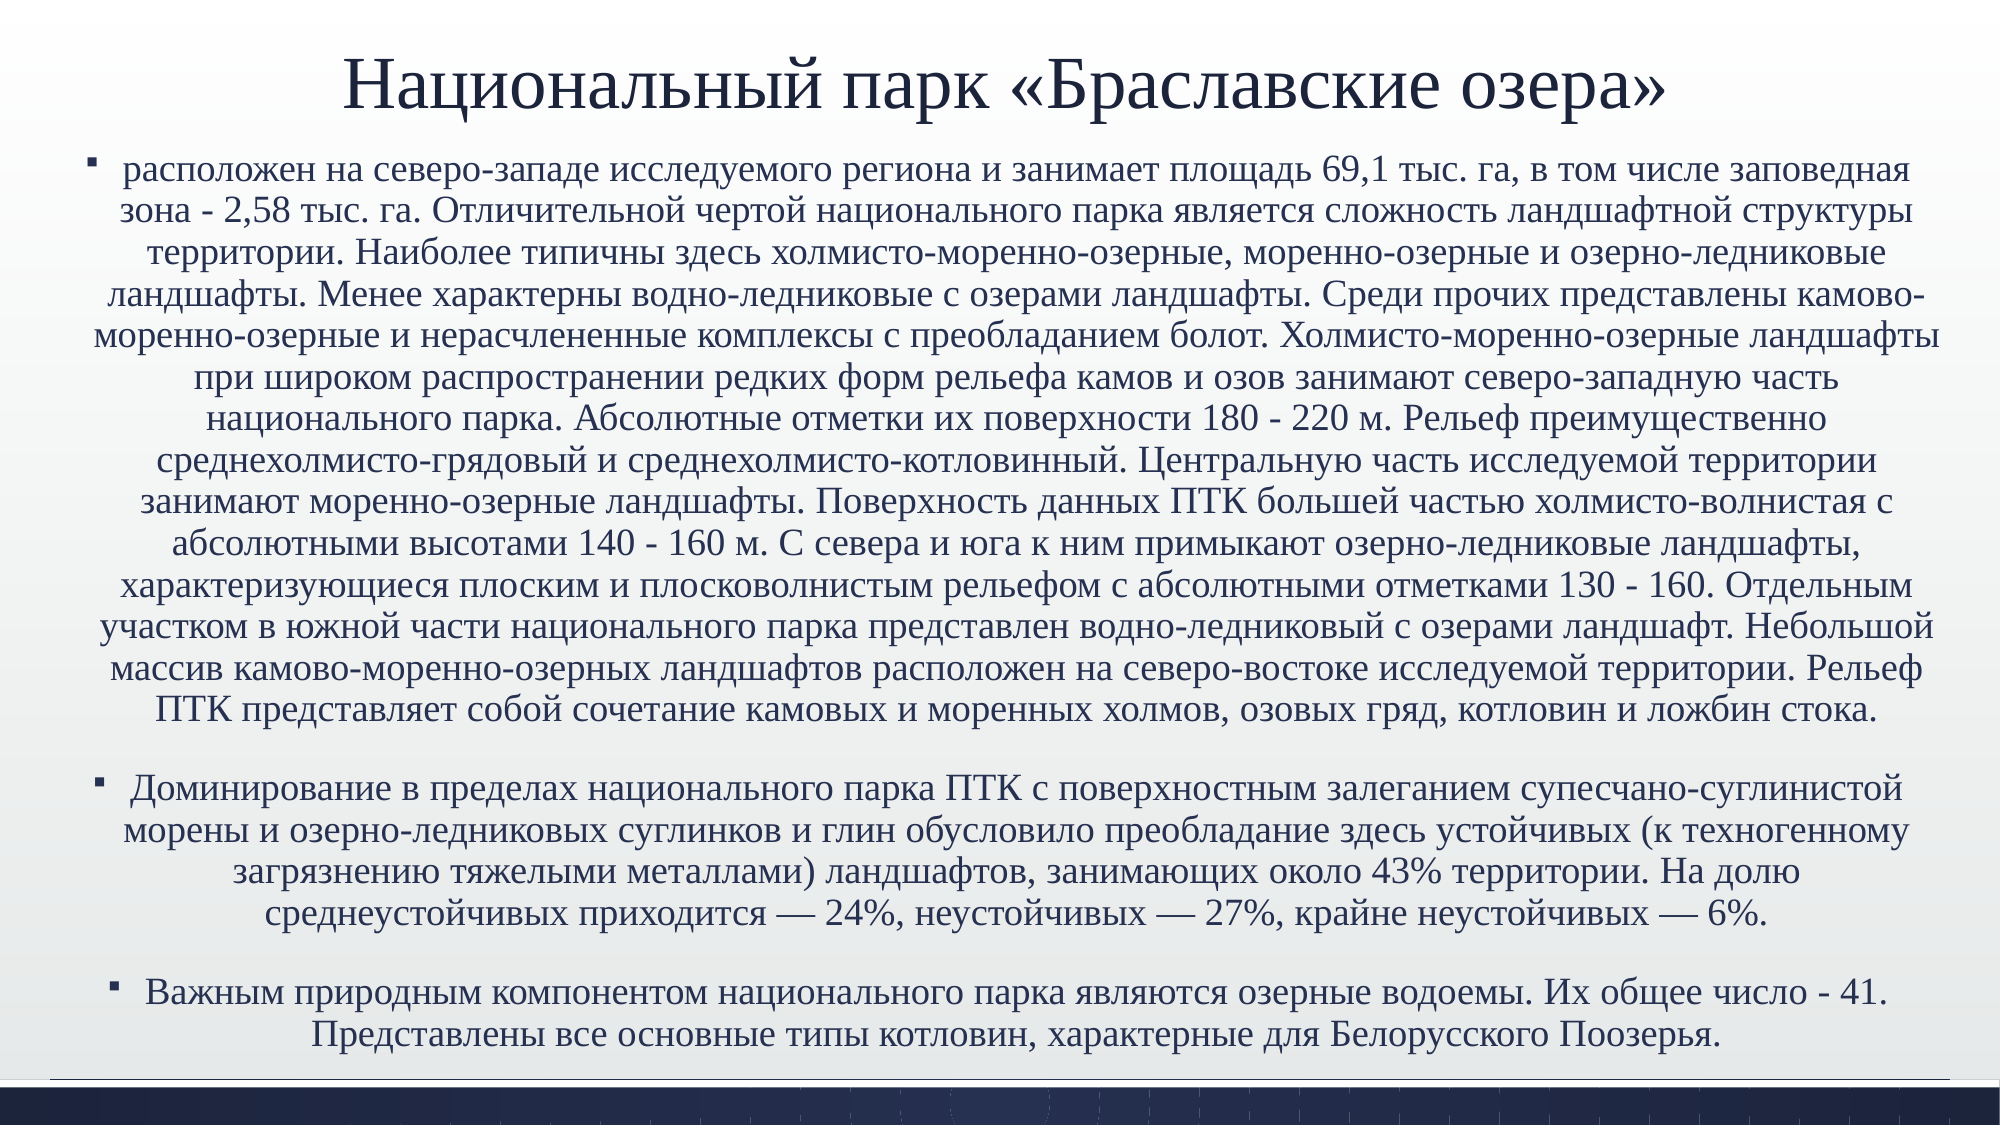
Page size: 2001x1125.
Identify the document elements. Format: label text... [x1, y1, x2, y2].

title Национальный парк «Браславские озера» [226, 0, 1787, 132]
list расположен на северо-западе исследуемого региона и занимает площадь 69,1 тыс. га, в том числе заповедная зона - 2,58 тыс. га. Отличительной чертой национального парка является сложность ландшафтной структуры территории. Наиболее типичны здесь холмисто-моренно-озерные, моренно-озерные и озерно-ледниковые ландшафты. Менее характерны водно-ледниковые с озерами ландшафты. Среди прочих представлены камово-моренно-озерные и нерасчлененные комплексы с преобладанием болот. Холмисто-моренно-озерные ландшафты при широком распространении редких форм рельефа камов и озов занимают северо-западную часть национального парка. Абсолютные отметки их поверхности 180 - 220 м. Рельеф преимущественно среднехолмисто-грядовый и среднехолмисто-котловинный. Центральную часть исследуемой территории занимают моренно-озерные ландшафты. Поверхность данных ПТК большей частью холмисто-волнистая с абсолютными высотами 140 - 160 м. С севера и юга к ним примыкают озерно-ледниковые ландшафты, характеризующиеся плоским и плосковолнистым рельефом с абсолютными отметками 130 - 160. Отдельным участком в южной части национального парка представлен водно-ледниковый с озерами ландшафт. Небольшой массив камово-моренно-озерных ландшафтов расположен на северо-востоке исследуемой территории. Рельеф ПТК представляет собой сочетание камовых и моренных холмов, озовых гряд, котловин и ложбин стока. Доминирование в пределах национального парка ПТК с поверхностным залеганием супесчано-суглинистой морены и озерно-ледниковых суглинков и глин обусловило преобладание здесь устойчивых (к техногенному загрязнению тяжелыми металлами) ландшафтов, занимающих около 43% территории. На долю среднеустойчивых приходится — 24%, неустойчивых — 27%, крайне неустойчивых — 6%. Важным природным компонентом национального парка являются озерные водоемы. Их общее число - 41. Представлены все основные типы котловин, характерные для Белорусского Поозерья. [27, 140, 1961, 1067]
